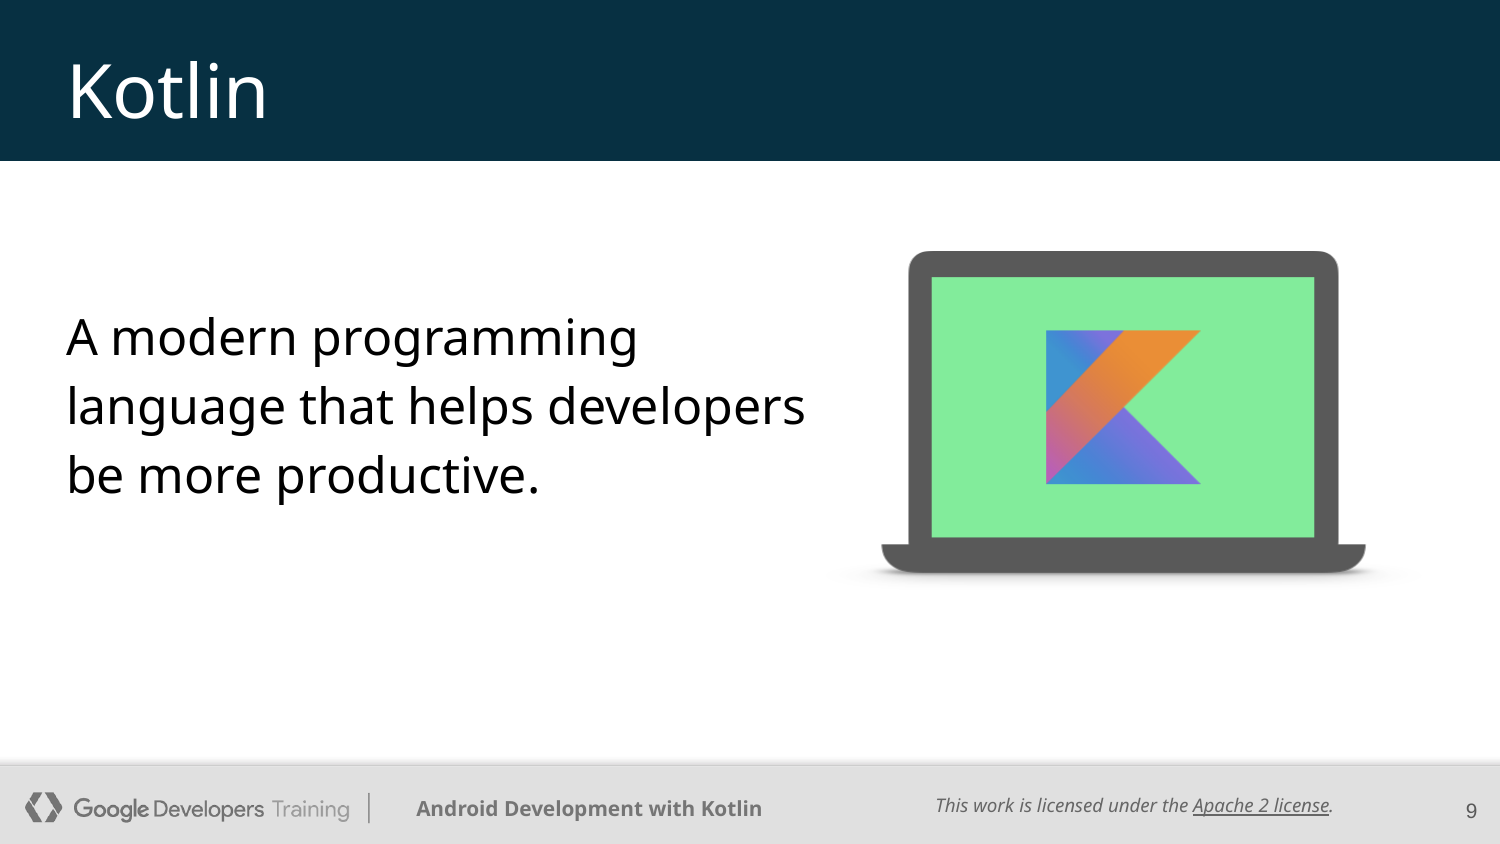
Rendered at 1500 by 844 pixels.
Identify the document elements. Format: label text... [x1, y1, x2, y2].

picture [0, 161, 1500, 844]
title Kotlin [51, 28, 1472, 122]
list A modern programming language that helps developers be more productive. [51, 281, 755, 570]
slide_number ‹#› [1402, 777, 1493, 842]
